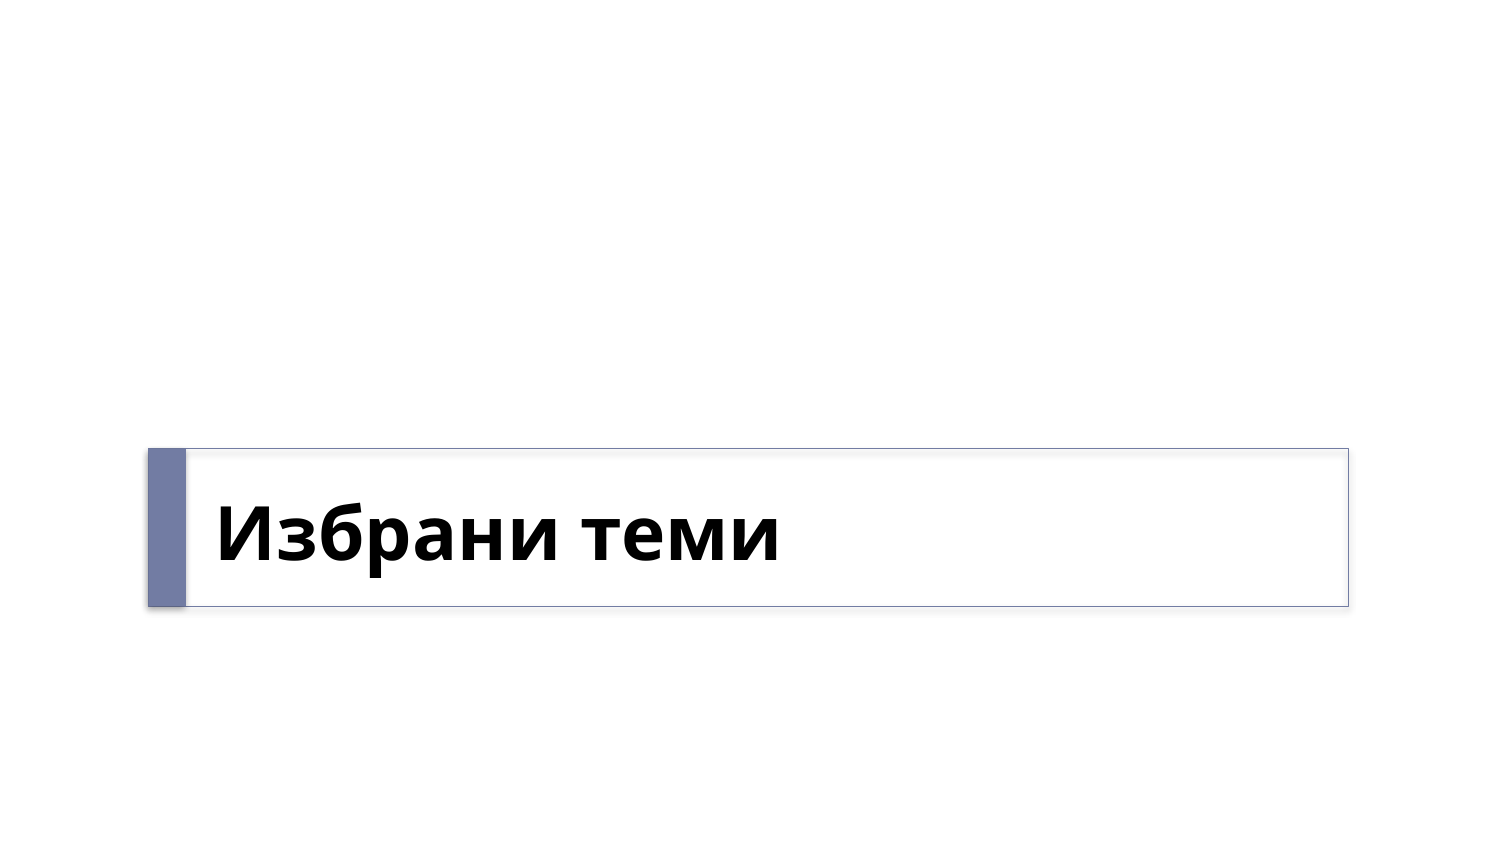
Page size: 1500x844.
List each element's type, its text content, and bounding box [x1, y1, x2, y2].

title Избрани теми [200, 478, 1320, 600]
